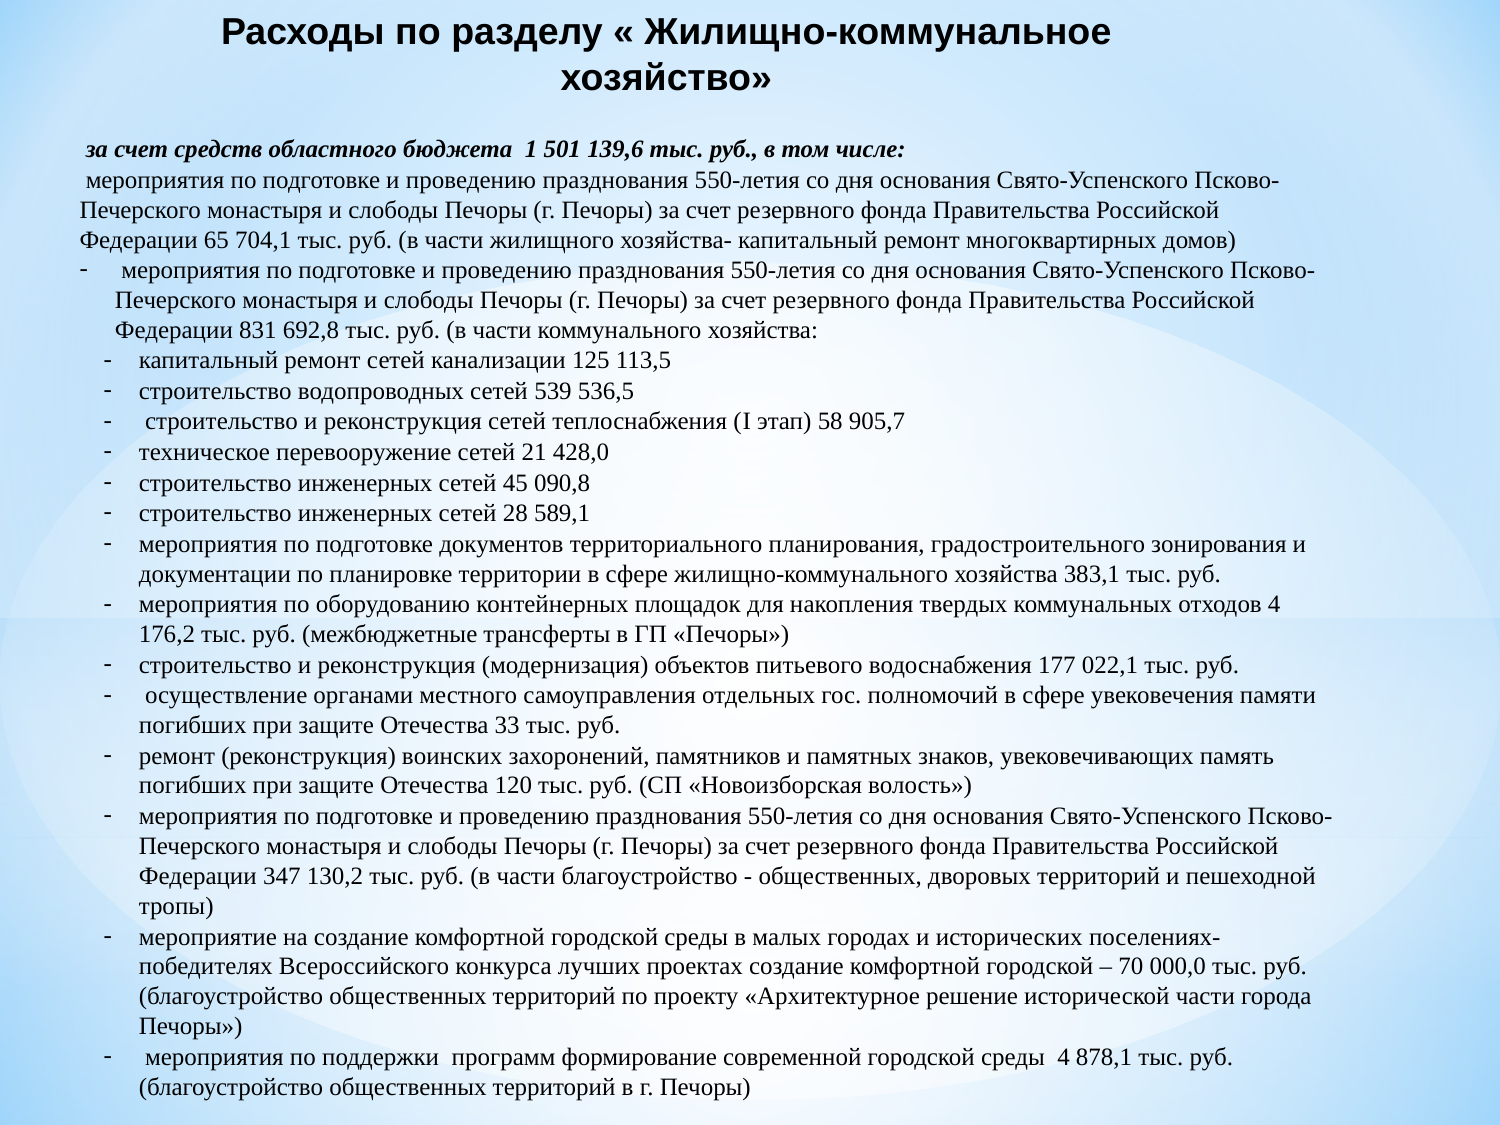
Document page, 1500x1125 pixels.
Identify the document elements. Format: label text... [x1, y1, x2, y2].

text_box за счет средств областного бюджета 1 501 139,6 тыс. руб., в том числе: мероприятия по подготовке и проведению празднования 550-летия со дня основания Свято-Успенского Псково-Печерского монастыря и слободы Печоры (г. Печоры) за счет резервного фонда Правительства Российской Федерации 65 704,1 тыс. руб. (в части жилищного хозяйства- капитальный ремонт многоквартирных домов) мероприятия по подготовке и проведению празднования 550-летия со дня основания Свято-Успенского Псково-Печерского монастыря и слободы Печоры (г. Печоры) за счет резервного фонда Правительства Российской Федерации 831 692,8 тыс. руб. (в части коммунального хозяйства: капитальный ремонт сетей канализации 125 113,5 строительство водопроводных сетей 539 536,5 строительство и реконструкция сетей теплоснабжения (I этап) 58 905,7 техническое перевооружение сетей 21 428,0 строительство инженерных сетей 45 090,8 строительство инженерных сетей 28 589,1 мероприятия по подготовке документов территориального планирования, градостроительного зонирования и документации по планировке территории в сфере жилищно-коммунального хозяйства 383,1 тыс. руб. мероприятия по оборудованию контейнерных площадок для накопления твердых коммунальных отходов 4 176,2 тыс. руб. (межбюджетные трансферты в ГП «Печоры») строительство и реконструкция (модернизация) объектов питьевого водоснабжения 177 022,1 тыс. руб. осуществление органами местного самоуправления отдельных гос. полномочий в сфере увековечения памяти погибших при защите Отечества 33 тыс. руб. ремонт (реконструкция) воинских захоронений, памятников и памятных знаков, увековечивающих память погибших при защите Отечества 120 тыс. руб. (СП «Новоизборская волость») мероприятия по подготовке и проведению празднования 550-летия со дня основания Свято-Успенского Псково-Печерского монастыря и слободы Печоры (г. Печоры) за счет резервного фонда Правительства Российской Федерации 347 130,2 тыс. руб. (в части благоустройство - общественных, дворовых территорий и пешеходной тропы) мероприятие на создание комфортной городской среды в малых городах и исторических поселениях- победителях Всероссийского конкурса лучших проектах создание комфортной городской – 70 000,0 тыс. руб. (благоустройство общественных территорий по проекту «Архитектурное решение исторической части города Печоры») мероприятия по поддержки программ формирование современной городской среды 4 878,1 тыс. руб. (благоустройство общественных территорий в г. Печоры) [64, 125, 1359, 1108]
text_box Расходы по разделу « Жилищно-коммунальное хозяйство» [194, 0, 1149, 106]
